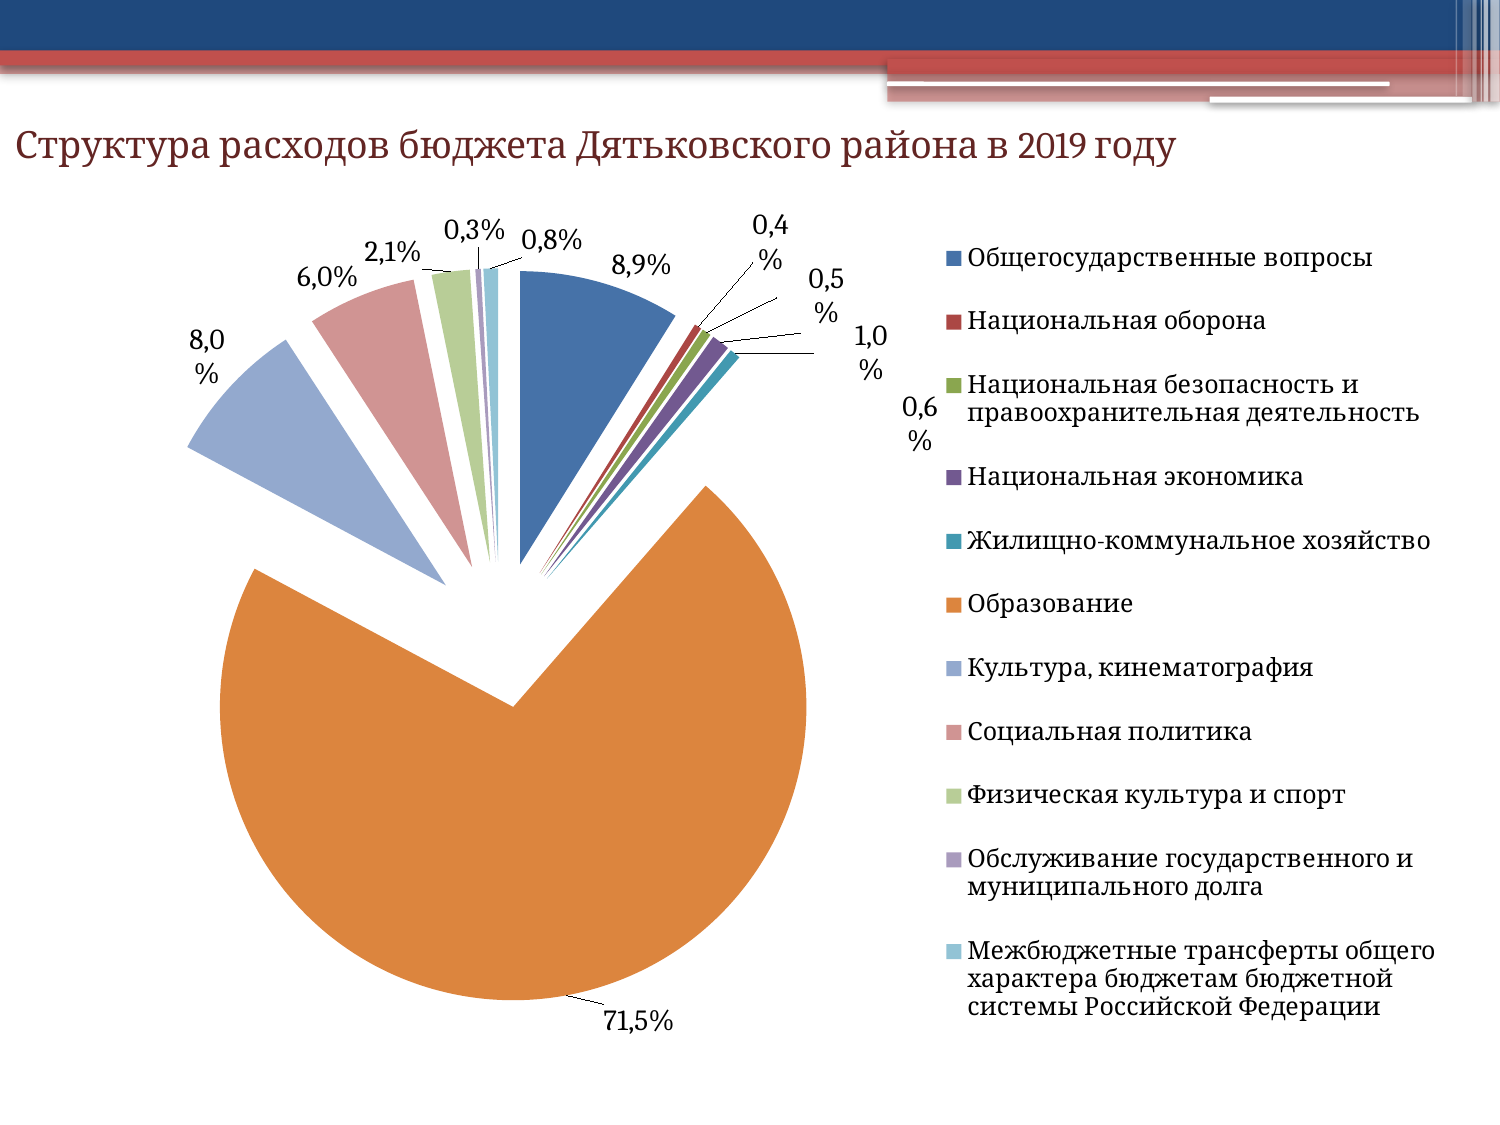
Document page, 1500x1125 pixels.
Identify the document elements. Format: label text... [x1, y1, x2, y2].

chart [29, 207, 1471, 1059]
title Структура расходов бюджета Дятьковского района в 2019 году [0, 101, 1350, 185]
